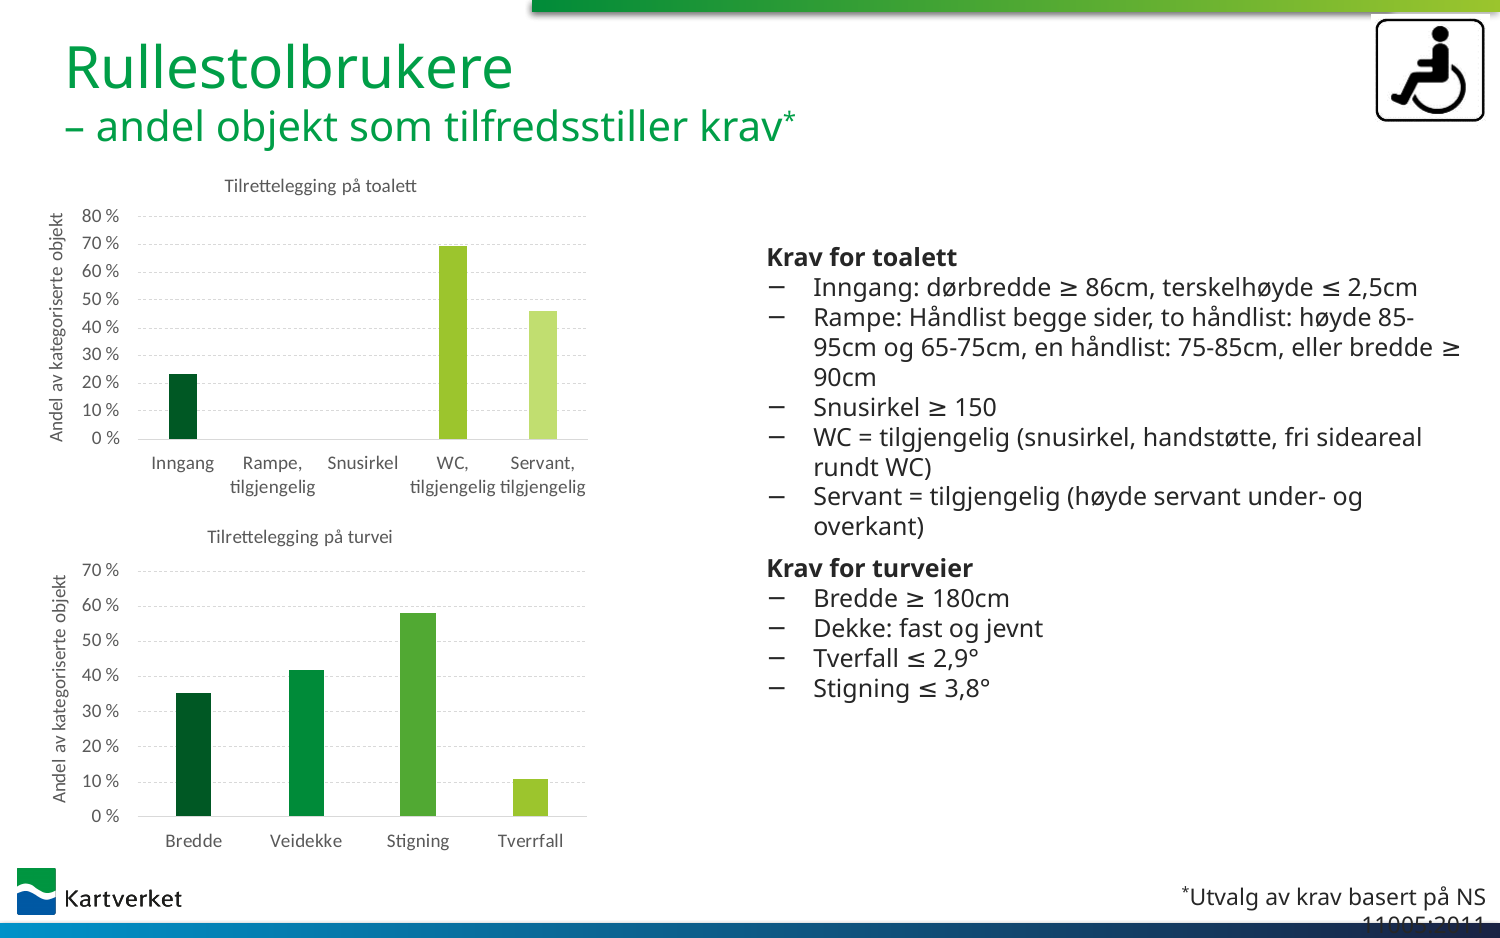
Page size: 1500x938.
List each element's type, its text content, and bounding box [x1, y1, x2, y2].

text_box Krav for turveier Bredde ≥ 180cm Dekke: fast og jevnt Tverfall ≤ 2,9° Stigning ≤ 3,8° [751, 545, 1483, 710]
text_box *Utvalg av krav basert på NS 11005:2011 [1068, 873, 1500, 938]
text_box Rullestolbrukere – andel objekt som tilfredsstiller krav* [49, 14, 1431, 158]
picture [41, 166, 599, 505]
picture [1371, 13, 1491, 127]
text_box Krav for toalett Inngang: dørbredde ≥ 86cm, terskelhøyde ≤ 2,5cm Rampe: Håndlist begge sider, to håndlist: høyde 85-95cm og 65-75cm, en håndlist: 75-85cm, eller bredde ≥ 90cm Snusirkel ≥ 150 WC = tilgjengelig (snusirkel, handstøtte, fri sideareal rundt WC) Servant = tilgjengelig (høyde servant under- og overkant) [751, 234, 1483, 545]
picture [41, 520, 598, 859]
